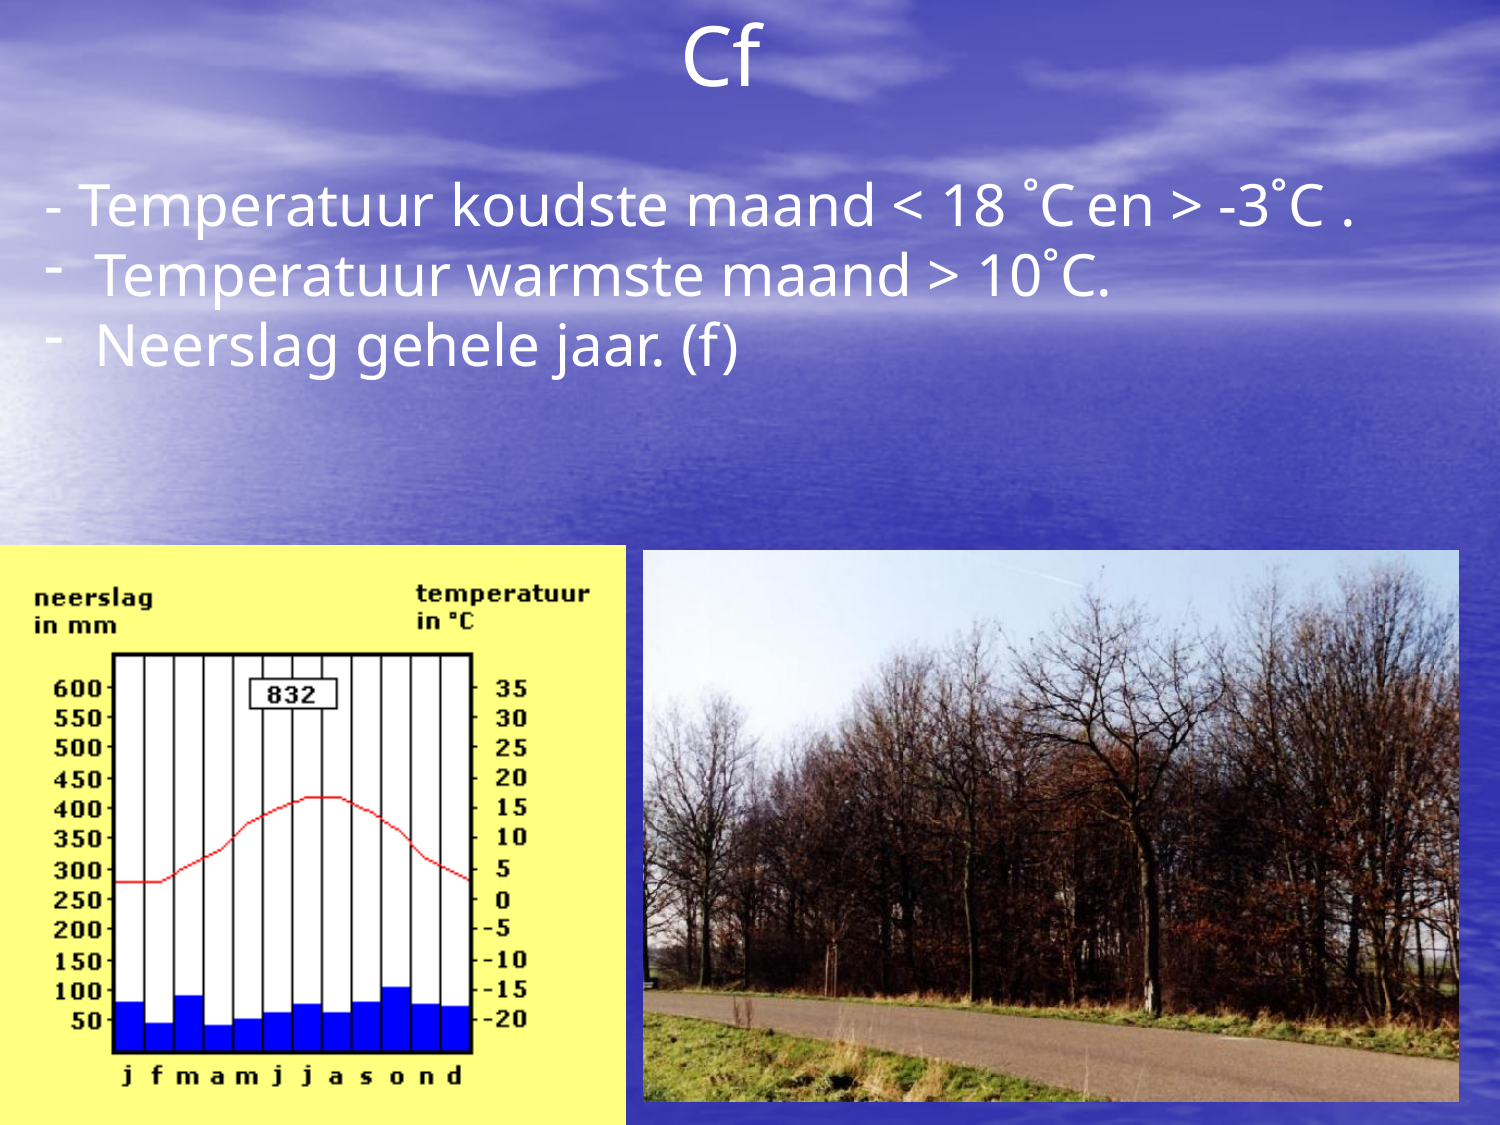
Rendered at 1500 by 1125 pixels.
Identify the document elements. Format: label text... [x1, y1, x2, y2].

text_box Cf [0, 0, 1442, 107]
picture [0, 544, 627, 1125]
text_box - Temperatuur koudste maand < 18 ˚C en > -3˚C . Temperatuur warmste maand > 10˚C. Neerslag gehele jaar. (f) [29, 160, 1500, 386]
picture [643, 550, 1459, 1102]
